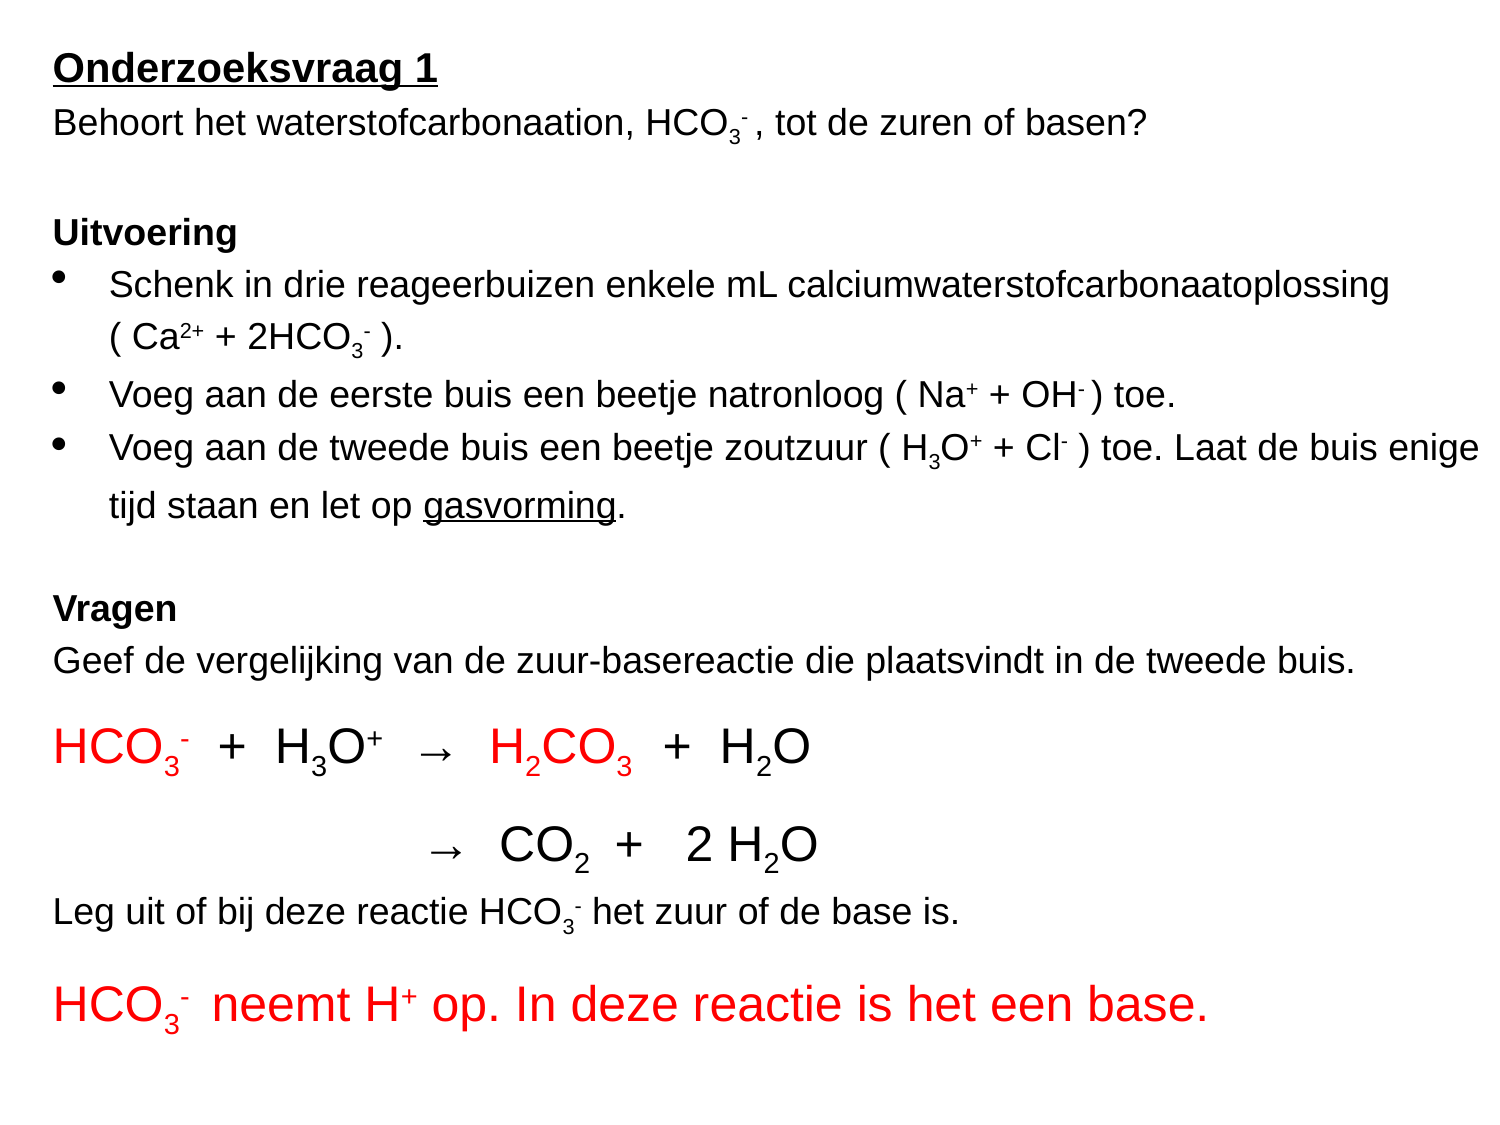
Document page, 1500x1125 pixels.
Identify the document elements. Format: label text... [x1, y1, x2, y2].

text_box Onderzoeksvraag 1 Behoort het waterstofcarbonaation, HCO3- , tot de zuren of basen? Uitvoering Schenk in drie reageerbuizen enkele mL calciumwaterstofcarbonaatoplossing ( Ca2+ + 2HCO3- ). Voeg aan de eerste buis een beetje natronloog ( Na+ + OH- ) toe. Voeg aan de tweede buis een beetje zoutzuur ( H3O+ + Cl- ) toe. Laat de buis enige tijd staan en let op gasvorming. Vragen Geef de vergelijking van de zuur-basereactie die plaatsvindt in de tweede buis. HCO3- + H3O+ → H2CO3 + H2O → CO2 + 2 H2O Leg uit of bij deze reactie HCO3- het zuur of de base is. HCO3- neemt H+ op. In deze reactie is het een base. [37, 25, 1500, 1125]
